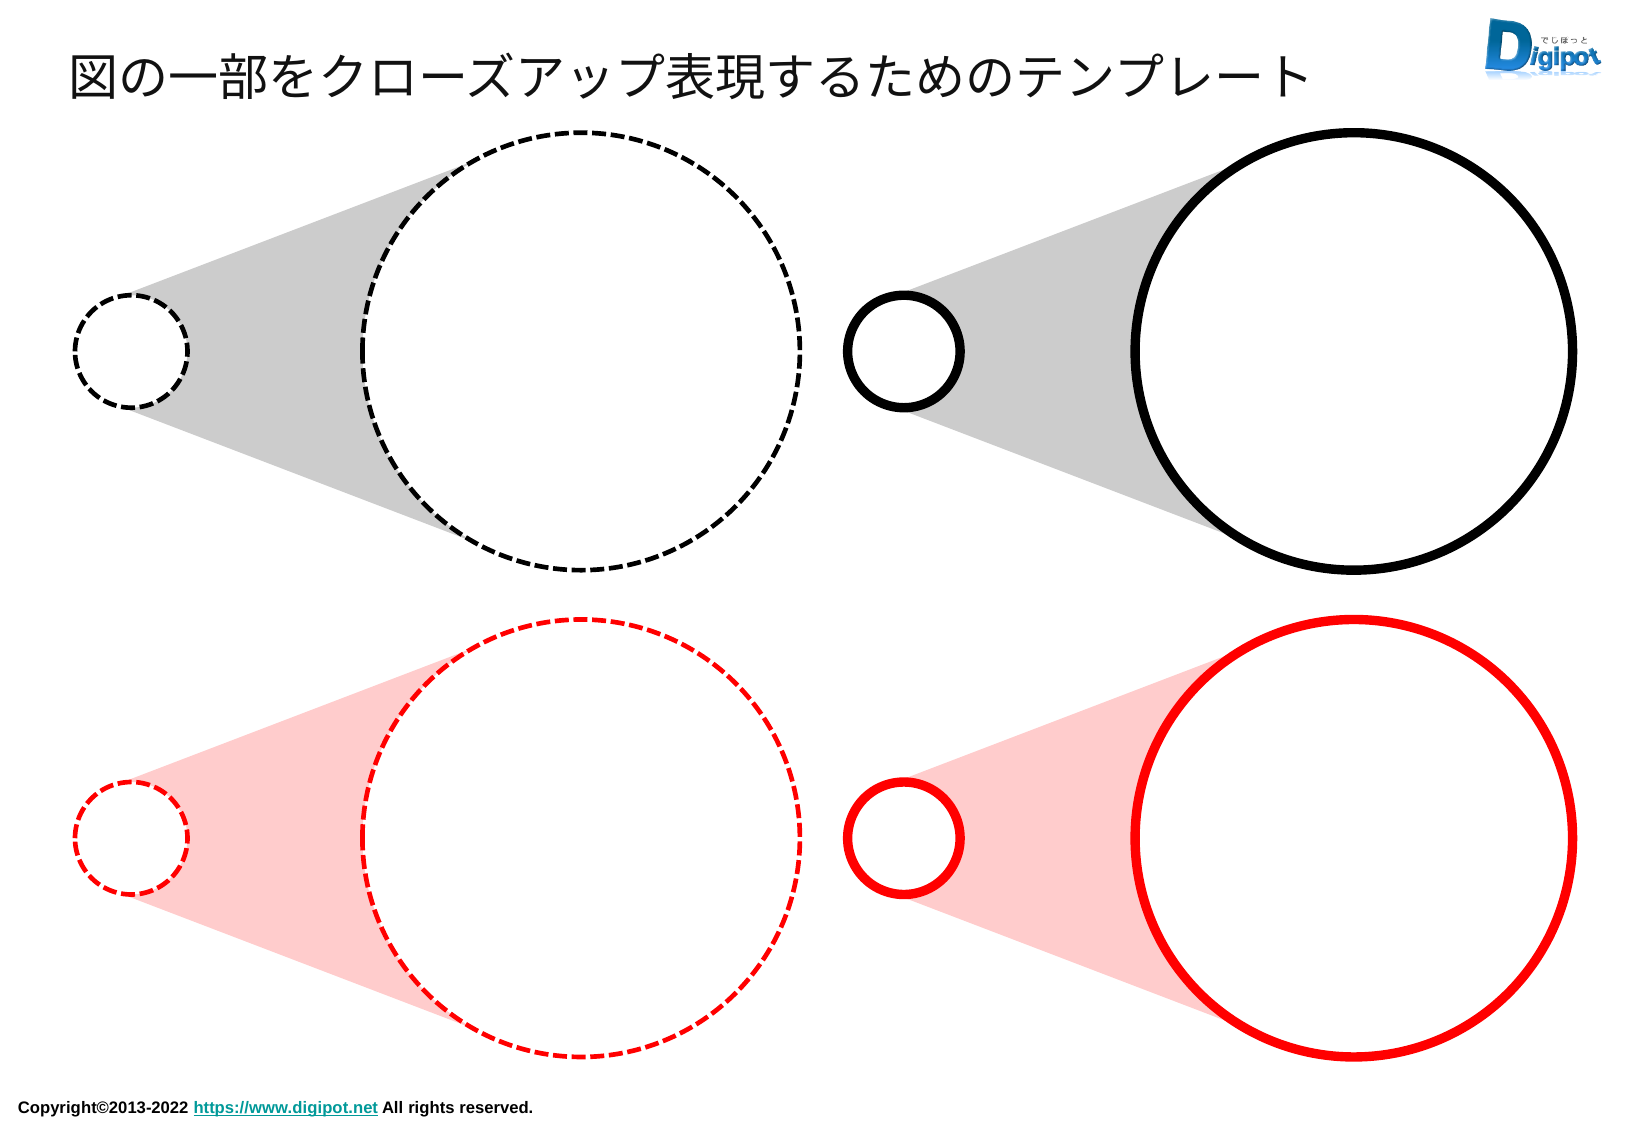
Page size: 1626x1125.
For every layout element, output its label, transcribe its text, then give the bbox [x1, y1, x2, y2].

text_box [847, 782, 961, 895]
text_box [895, 649, 1243, 1028]
text_box [847, 295, 961, 408]
text_box [896, 162, 1242, 541]
text_box [123, 162, 470, 541]
text_box [1135, 132, 1573, 571]
text_box 図の一部をクローズアップ表現するためのテンプレート [53, 38, 1330, 113]
text_box [1135, 619, 1573, 1057]
text_box [75, 295, 188, 408]
picture [1485, 18, 1602, 82]
text_box [362, 132, 800, 571]
text_box [75, 782, 188, 895]
text_box [122, 649, 469, 1027]
text_box [362, 619, 800, 1057]
